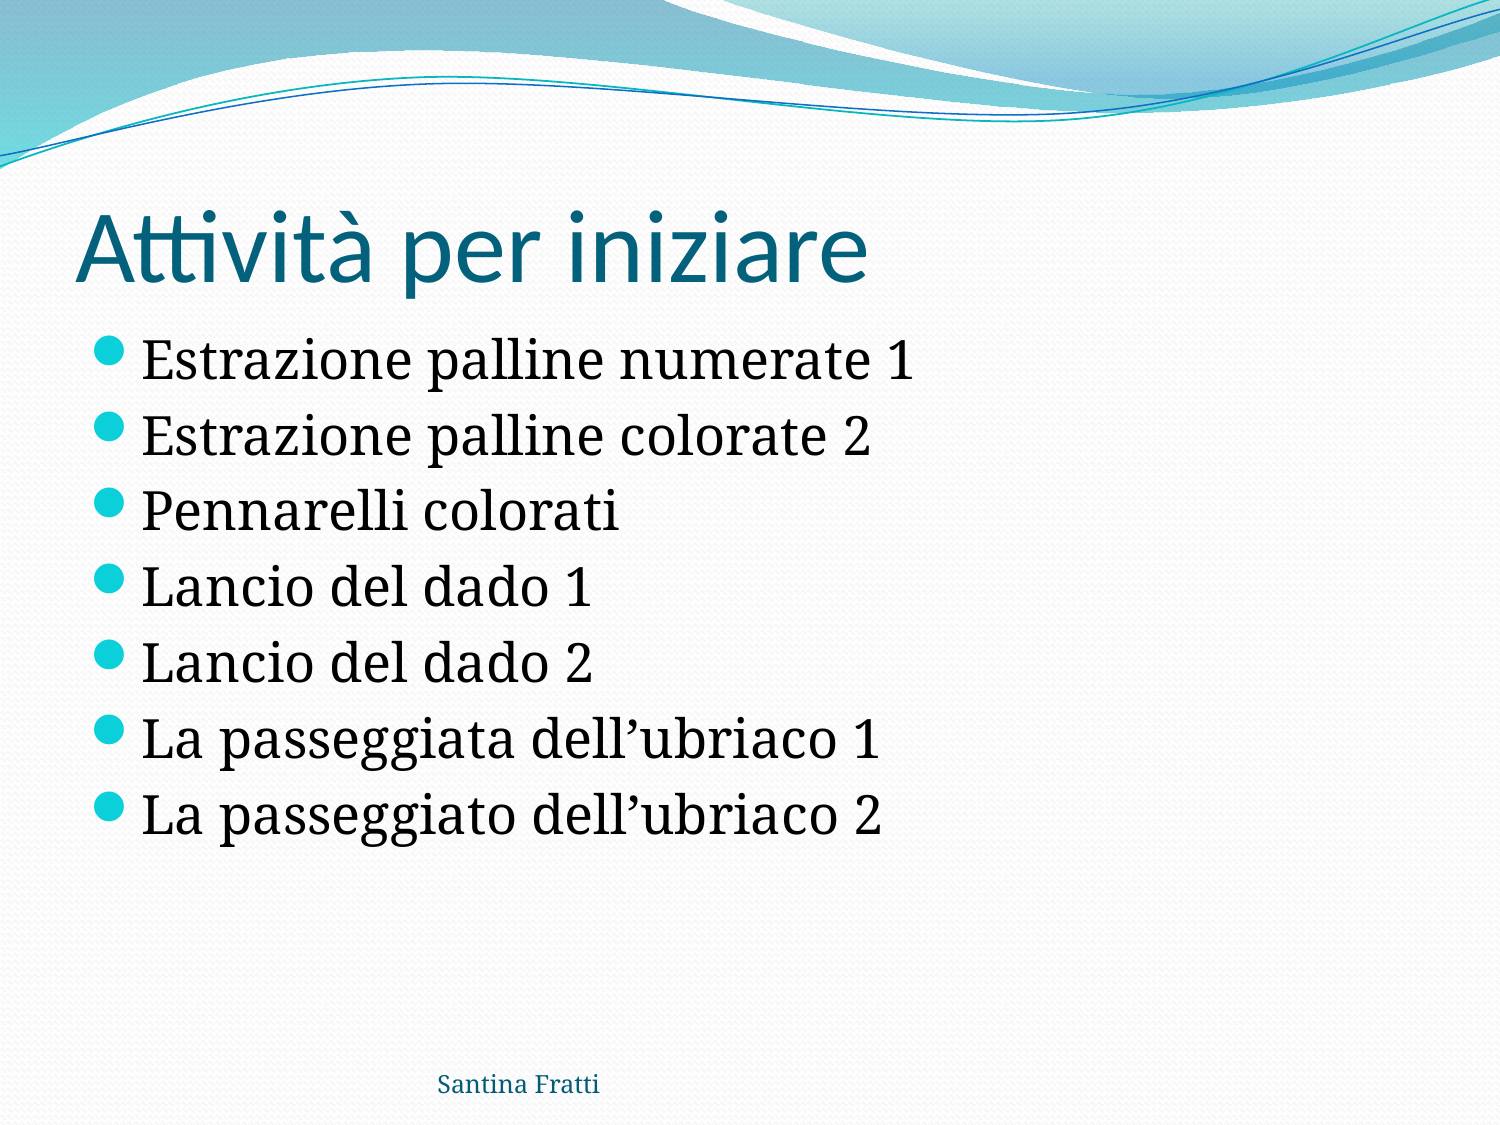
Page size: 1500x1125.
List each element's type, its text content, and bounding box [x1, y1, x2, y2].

footer Santina Fratti [437, 1042, 988, 1103]
title Attività per iniziare [75, 115, 1425, 303]
list Estrazione palline numerate 1 Estrazione palline colorate 2 Pennarelli colorati Lancio del dado 1 Lancio del dado 2 La passeggiata dell’ubriaco 1 La passeggiato dell’ubriaco 2 [75, 317, 1425, 1038]
